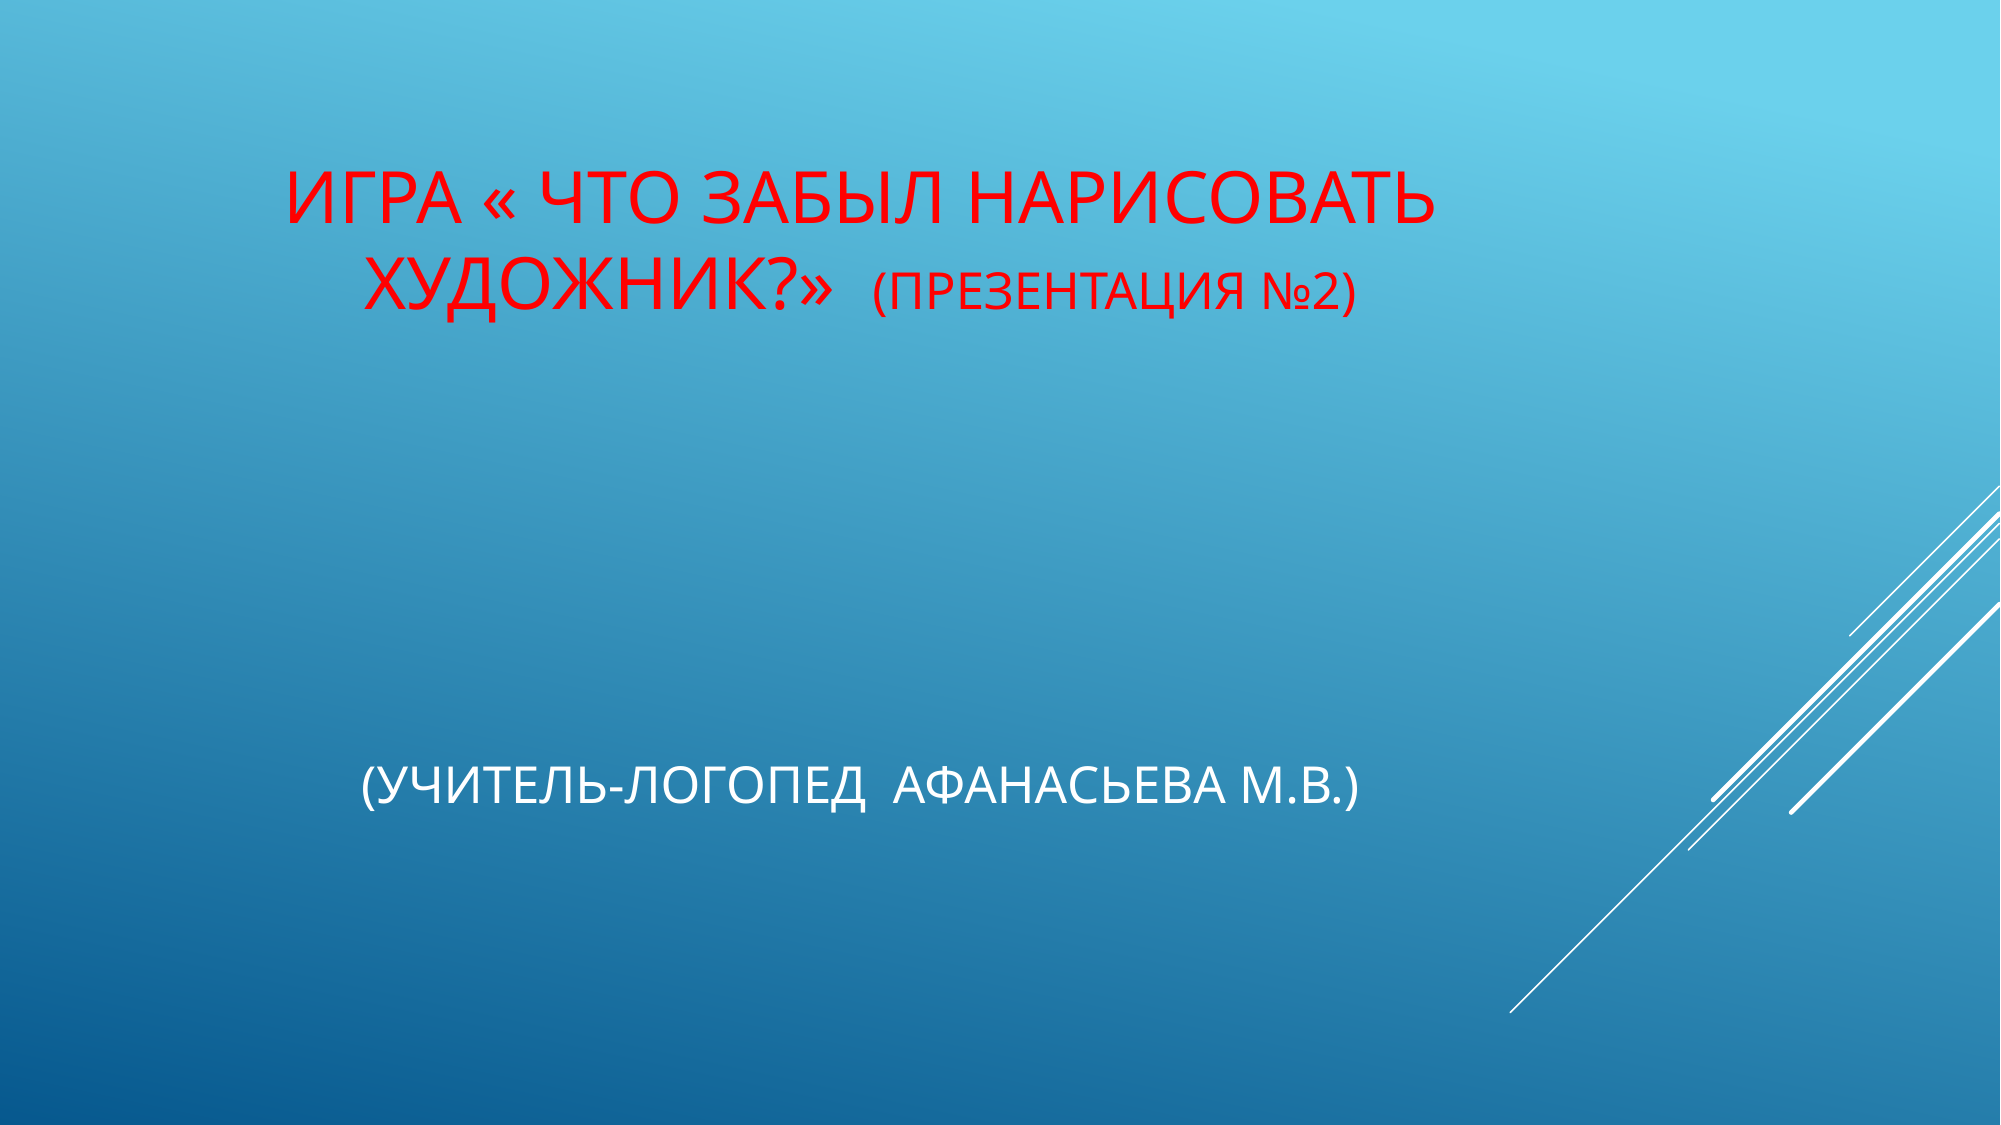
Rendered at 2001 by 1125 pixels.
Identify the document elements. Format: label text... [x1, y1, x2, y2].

title Игра « Что забыл нарисовать художник?» (презентация №2) (учитель-логопед Афанасьева М.В.) [128, 142, 1593, 1008]
